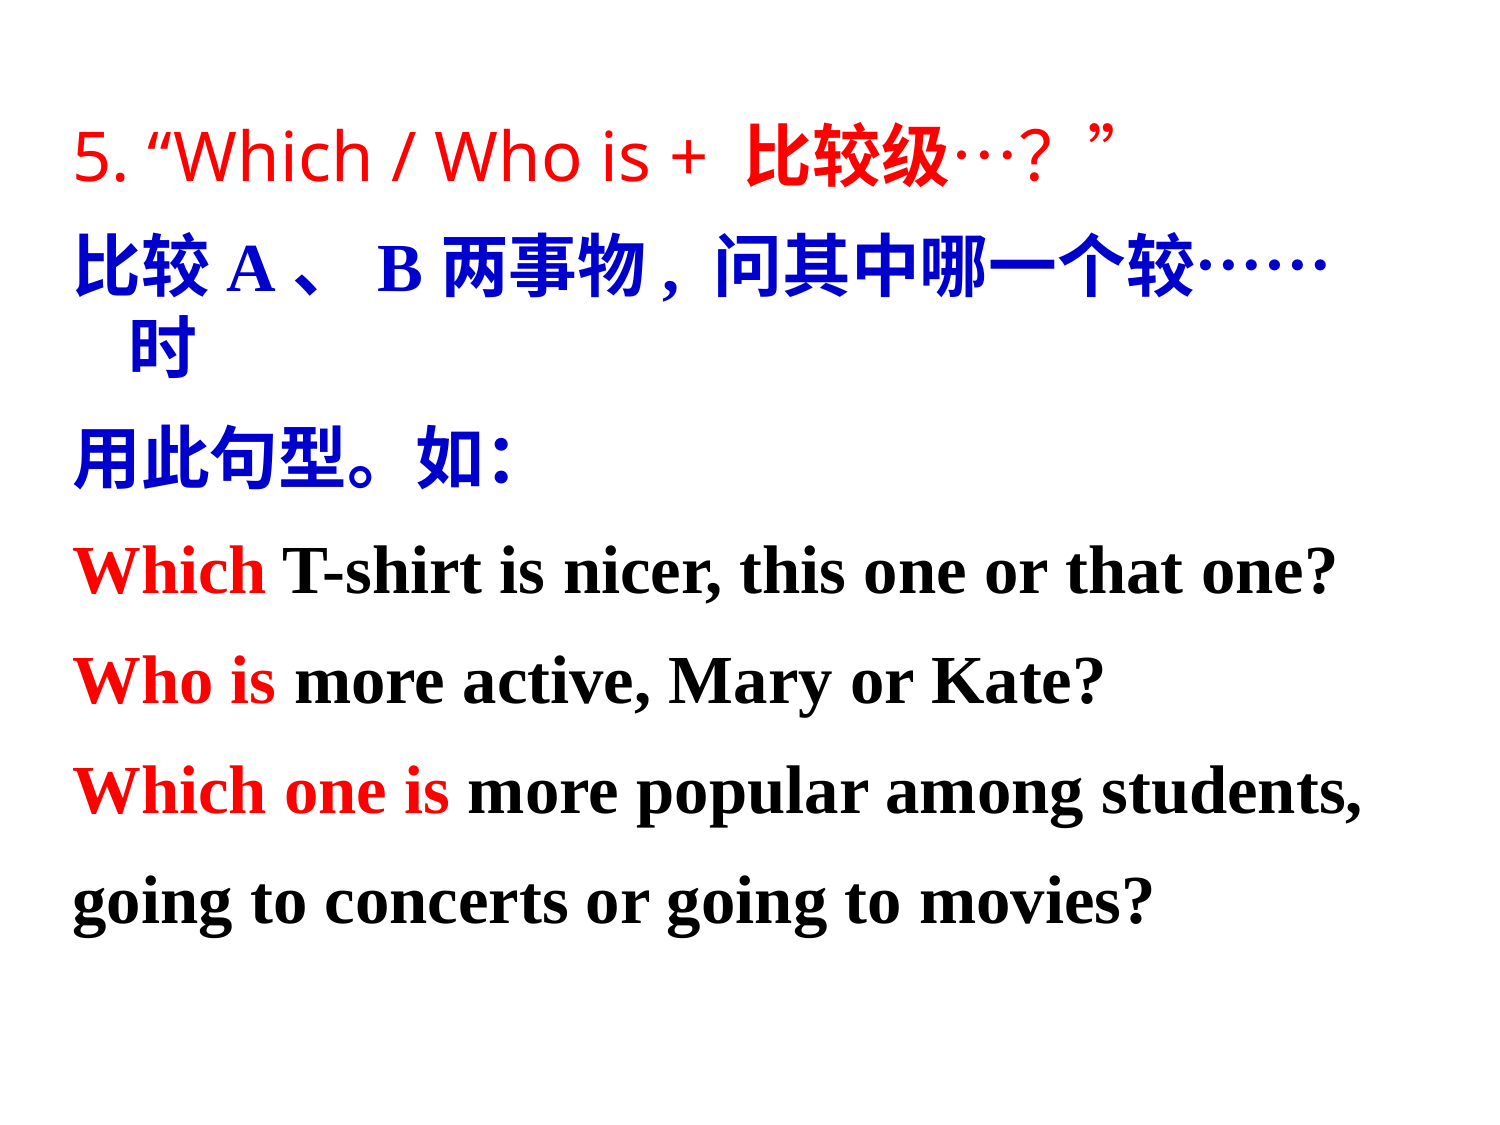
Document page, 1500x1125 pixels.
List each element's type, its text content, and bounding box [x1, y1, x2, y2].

list 5. “Which / Who is + 比较级…？” 比较A、B两事物, 问其中哪一个较……时 用此句型。如： Which T-shirt is nicer, this one or that one? Who is more active, Mary or Kate? Which one is more popular among students, going to concerts or going to movies? [57, 104, 1408, 1005]
